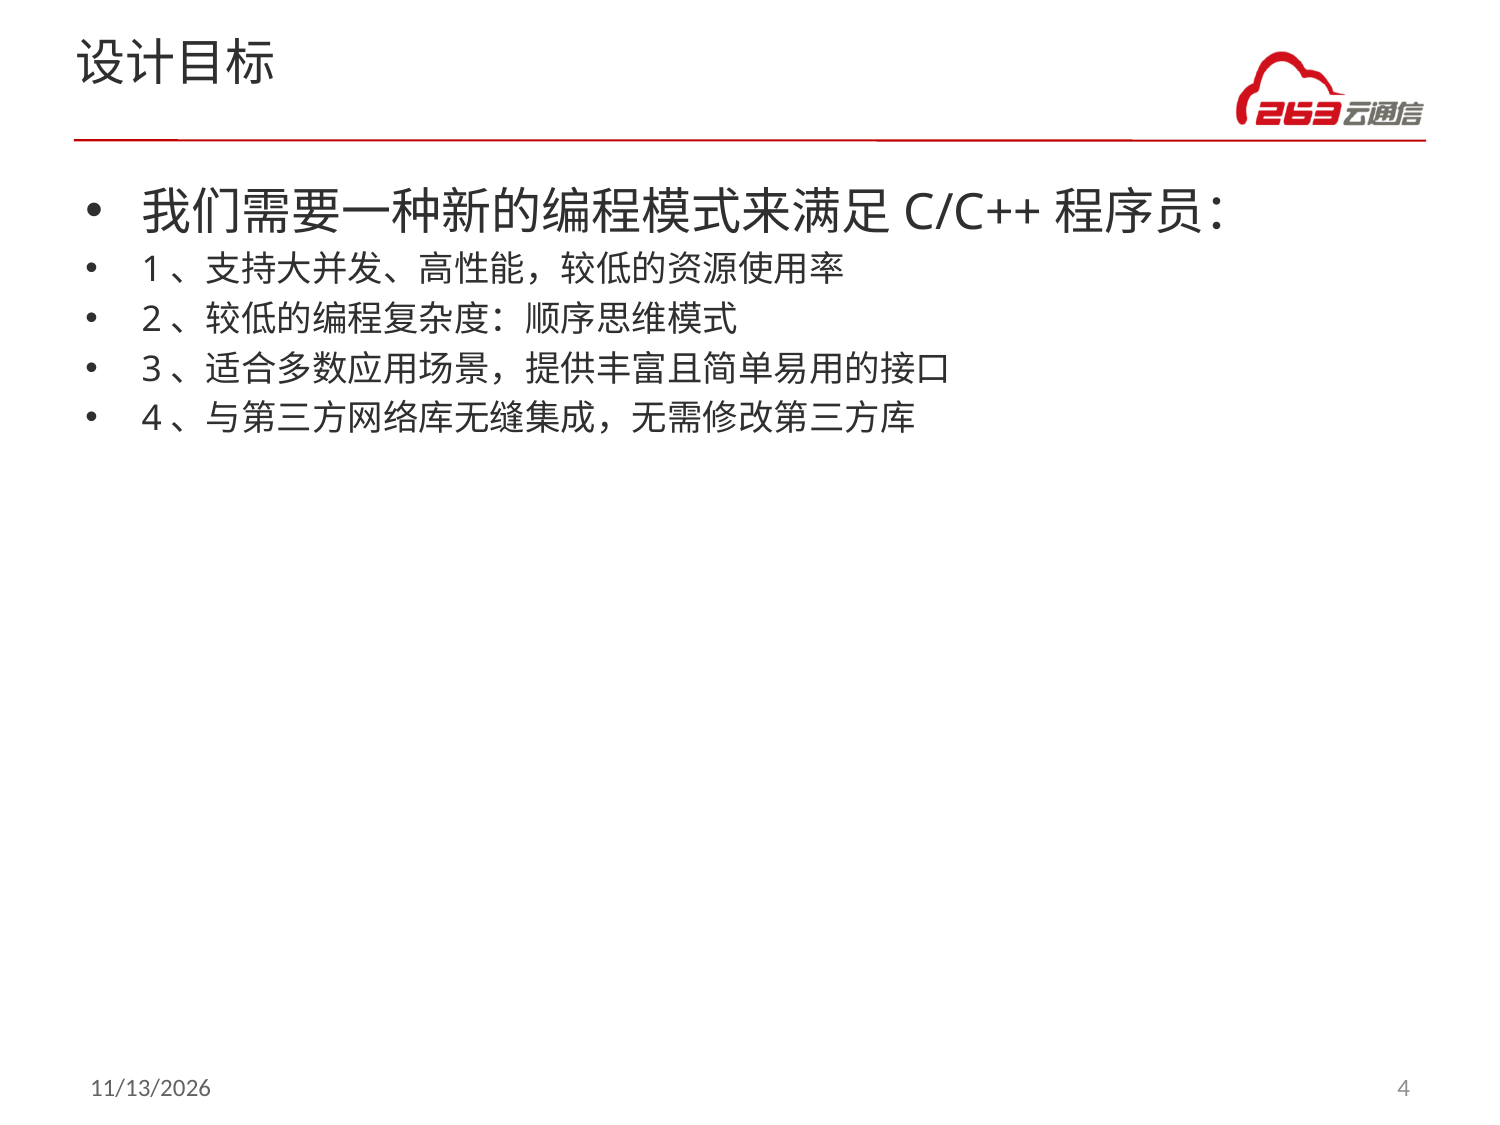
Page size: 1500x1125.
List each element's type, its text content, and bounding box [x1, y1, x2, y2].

title 设计目标 [75, 30, 1235, 136]
picture [1230, 37, 1430, 141]
list 我们需要一种新的编程模式来满足C/C++程序员： 1、支持大并发、高性能，较低的资源使用率 2、较低的编程复杂度：顺序思维模式 3、适合多数应用场景，提供丰富且简单易用的接口 4、与第三方网络库无缝集成，无需修改第三方库 [70, 171, 1421, 1016]
